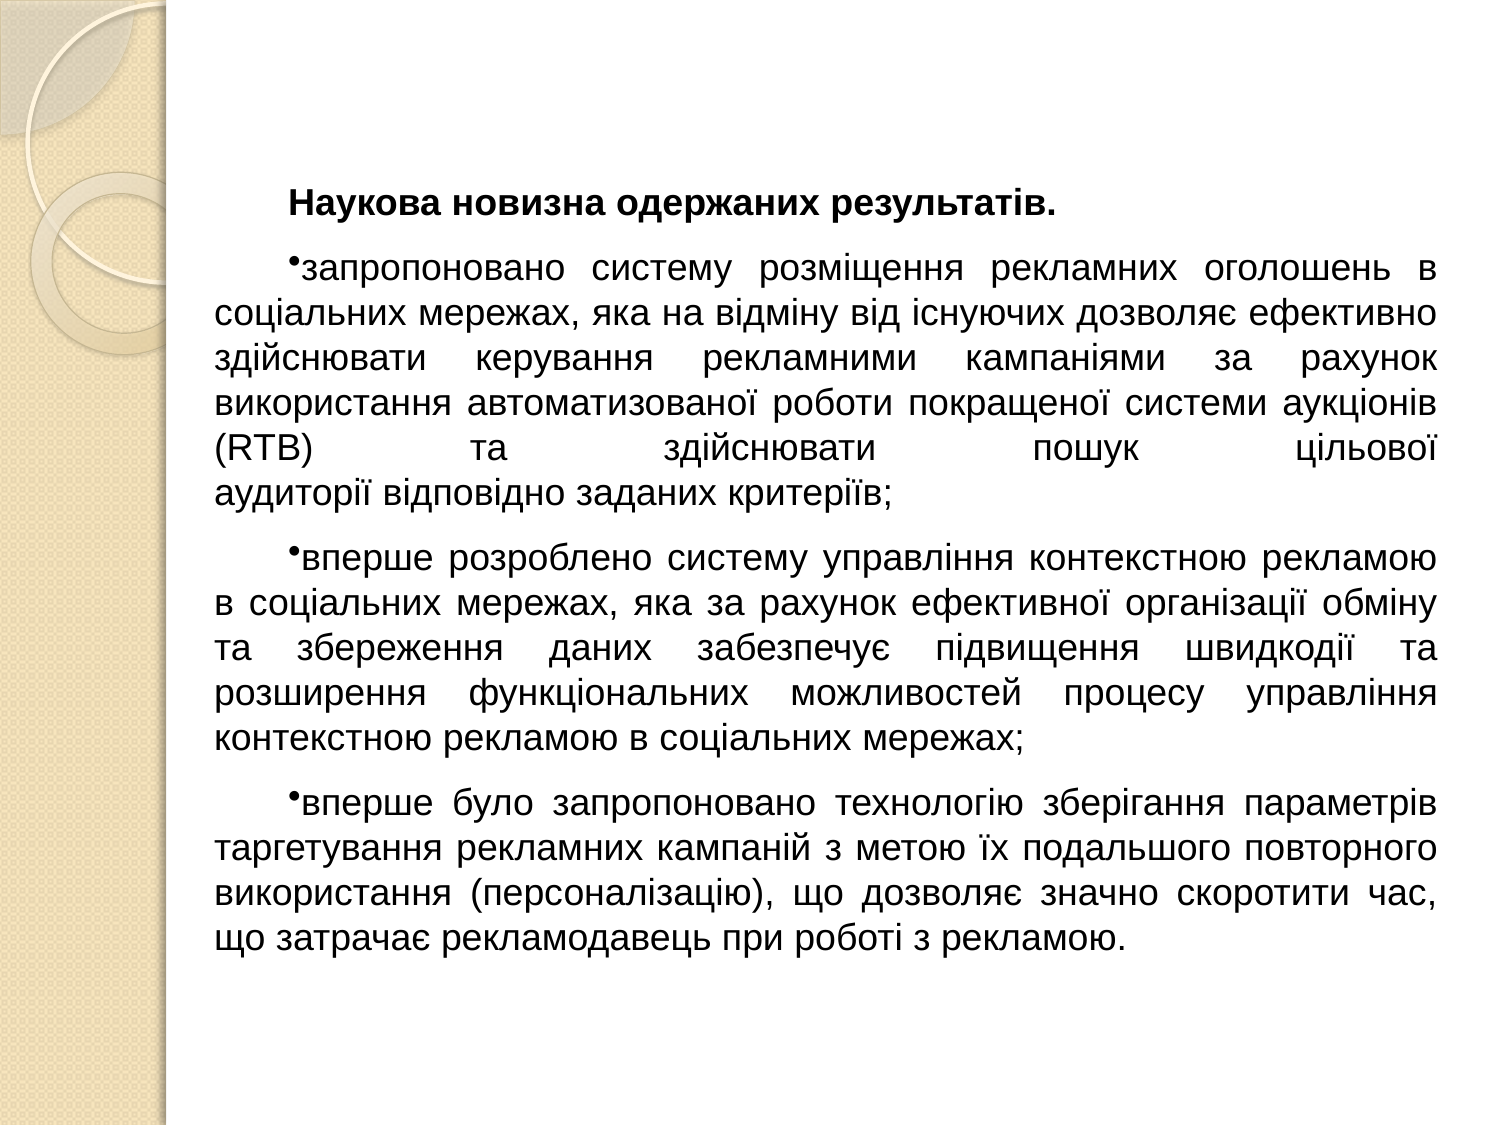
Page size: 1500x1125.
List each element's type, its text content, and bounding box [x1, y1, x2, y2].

text_box Наукова новизна одержаних результатів. запропоновано систему розміщення рекламних оголошень в соціальних мережах, яка на відміну від існуючих дозволяє ефективно здійснювати керування рекламними кампаніями за рахунок використання автоматизованої роботи покращеної системи аукціонів (RTB) та здійснювати пошук цільової аудиторії відповідно заданих критеріїв; вперше розроблено систему управління контекстною рекламою в соціальних мережах, яка за рахунок ефективної організації обміну та збереження даних забезпечує підвищення швидкодії та розширення функціональних можливостей процесу управління контекстною рекламою в соціальних мережах; вперше було запропоновано технологію зберігання параметрів таргетування рекламних кампаній з метою їх подальшого повторного використання (персоналізацію), що дозволяє значно скоротити час, що затрачає рекламодавець при роботі з рекламою. [199, 170, 1454, 966]
